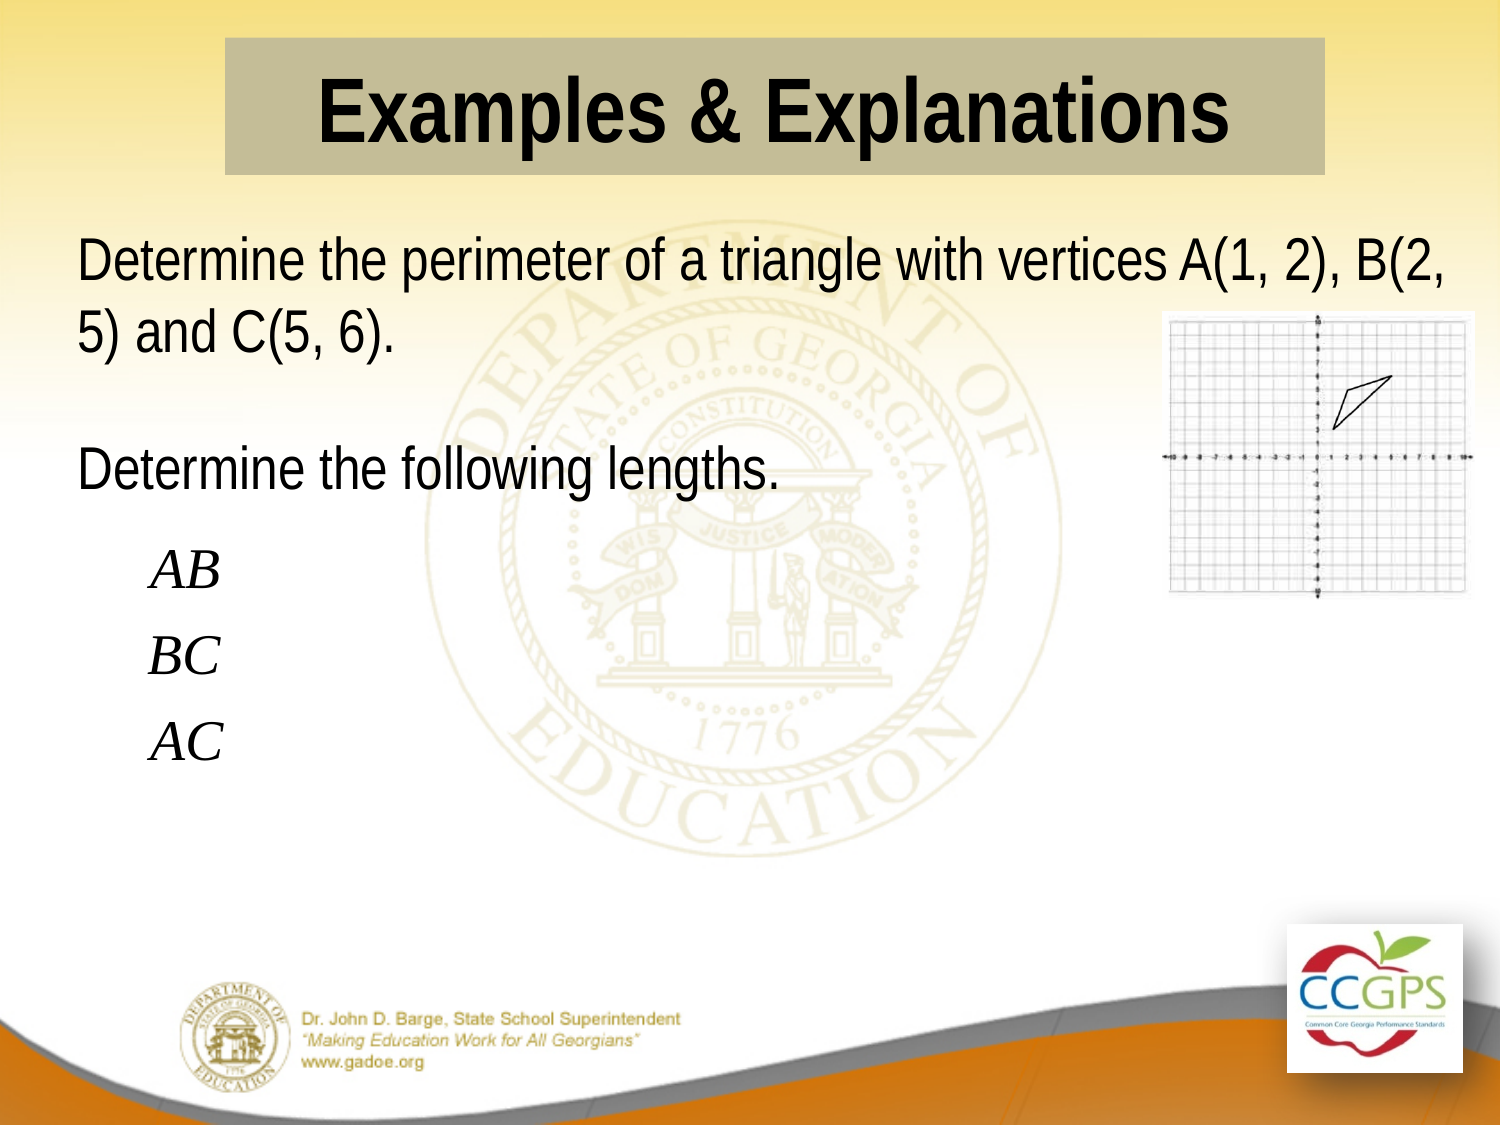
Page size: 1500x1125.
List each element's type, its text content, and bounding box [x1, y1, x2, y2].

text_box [137, 535, 239, 776]
picture [0, 0, 1500, 1125]
subtitle Determine the perimeter of a triangle with vertices A(1, 2), B(2, 5) and C(5, 6). Determine the following lengths. [62, 212, 1463, 926]
title Examples & Explanations [224, 37, 1326, 176]
